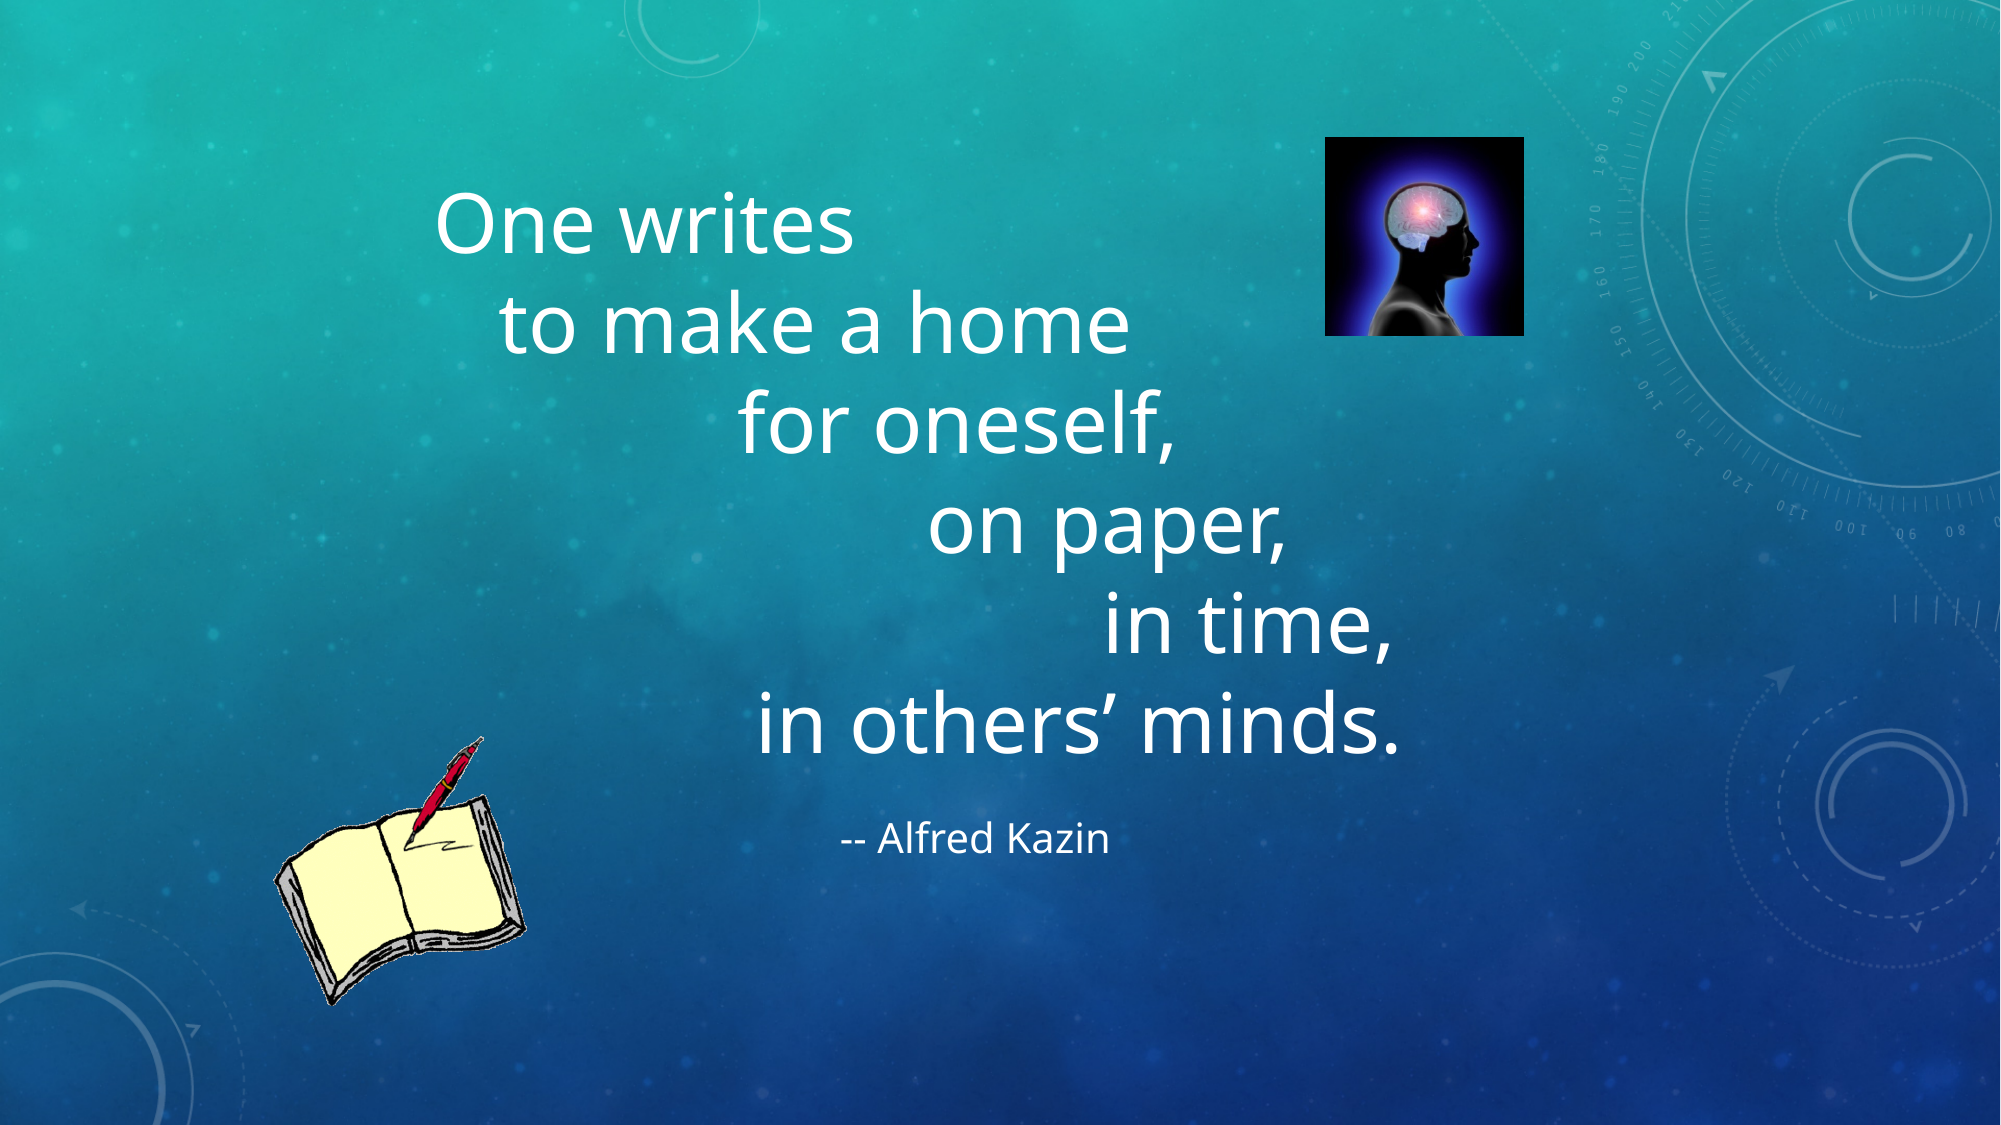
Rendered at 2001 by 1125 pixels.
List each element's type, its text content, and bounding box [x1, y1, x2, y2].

picture [0, 0, 2001, 1125]
text_box One writes to make a home for oneself, on paper, in time, in others’ minds. -- Alfred Kazin [374, 162, 1563, 878]
